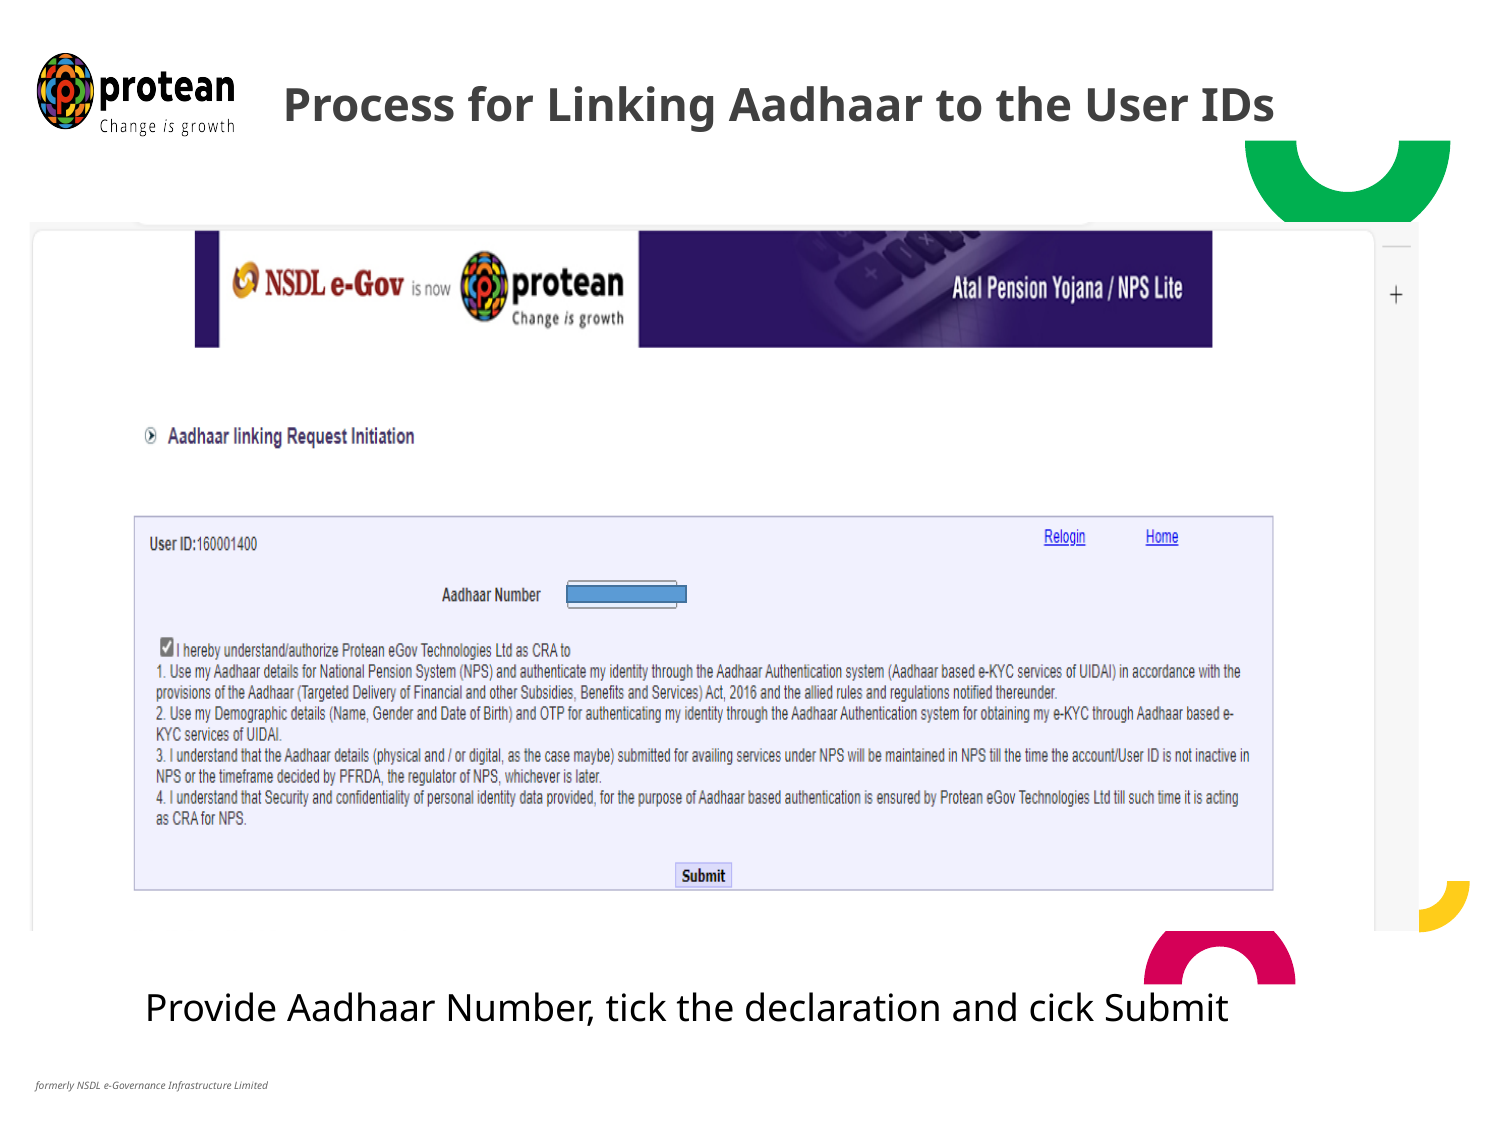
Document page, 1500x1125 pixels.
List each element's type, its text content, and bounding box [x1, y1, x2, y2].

picture [22, 0, 247, 201]
text_box Provide Aadhaar Number, tick the declaration and cick Submit [79, 976, 1296, 1037]
text_box [1143, 931, 1297, 986]
picture [29, 222, 1419, 931]
text_box Process for Linking Aadhaar to the User IDs [245, 83, 1314, 176]
text_box [1418, 880, 1471, 934]
text_box [1243, 139, 1452, 222]
